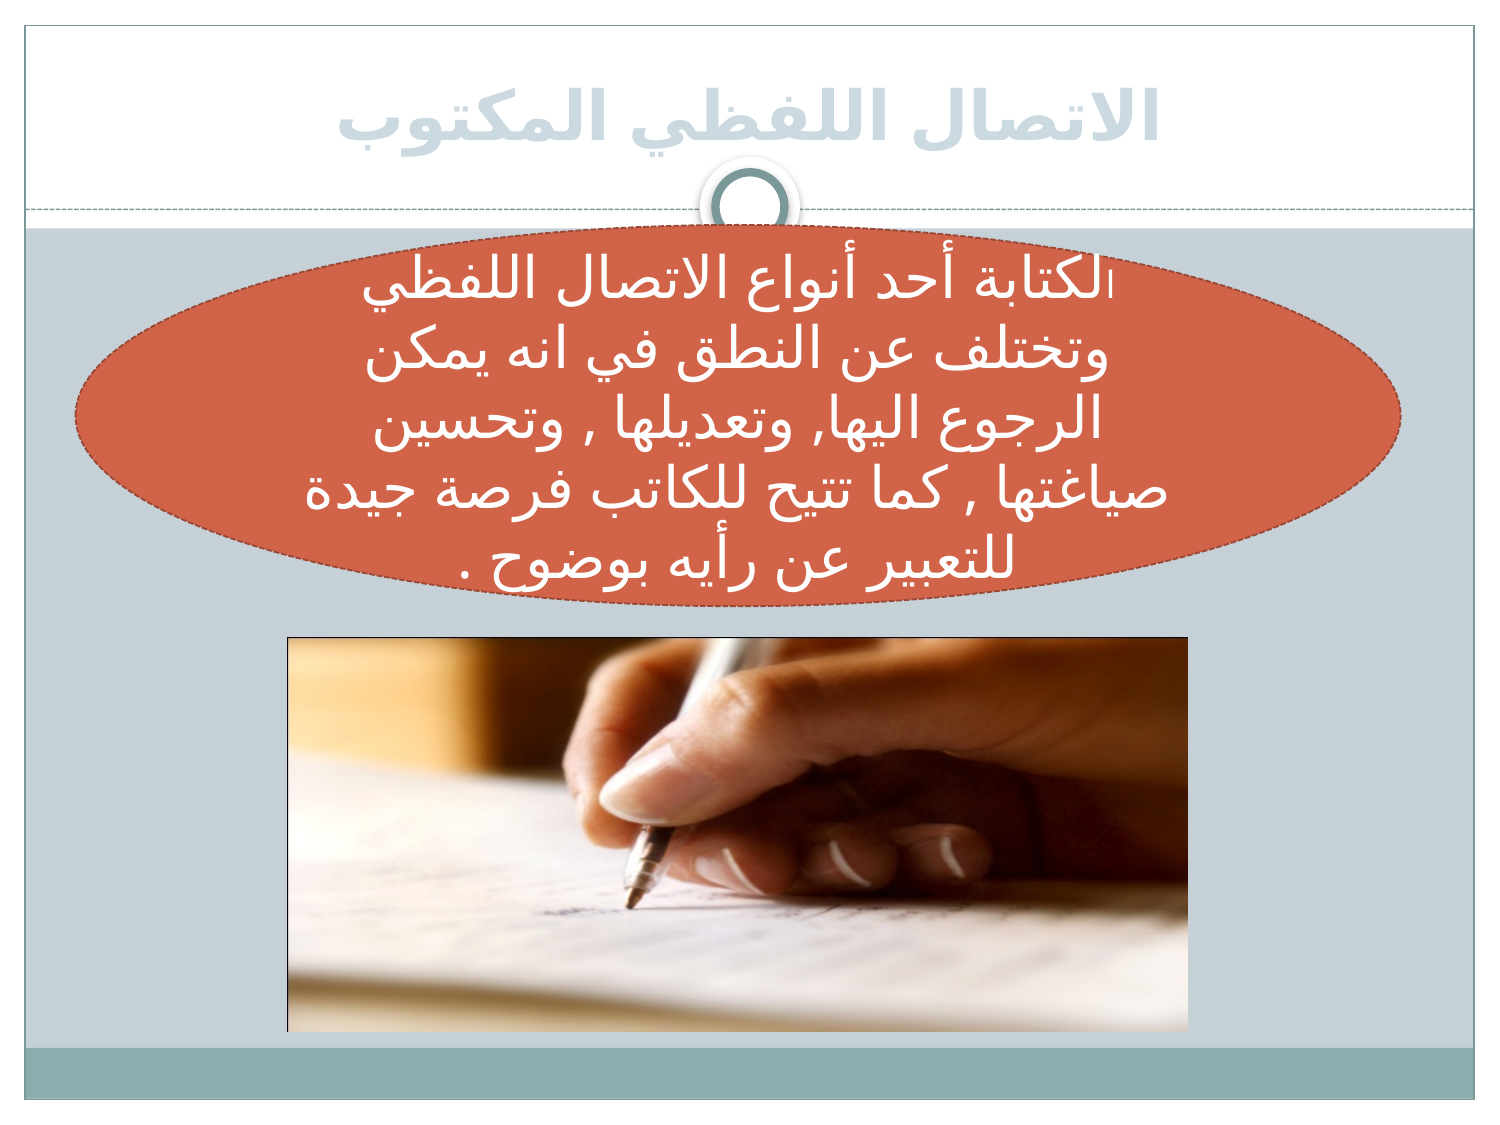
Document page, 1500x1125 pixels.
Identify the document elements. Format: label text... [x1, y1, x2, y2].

title الاتصال اللفظي المكتوب [49, 37, 1450, 162]
picture [287, 637, 1188, 1032]
text_box الكتابة أحد أنواع الاتصال اللفظي وتختلف عن النطق في انه يمكن الرجوع اليها, وتعديلها , وتحسين صياغتها , كما تتيح للكاتب فرصة جيدة للتعبير عن رأيه بوضوح . [74, 223, 1402, 608]
